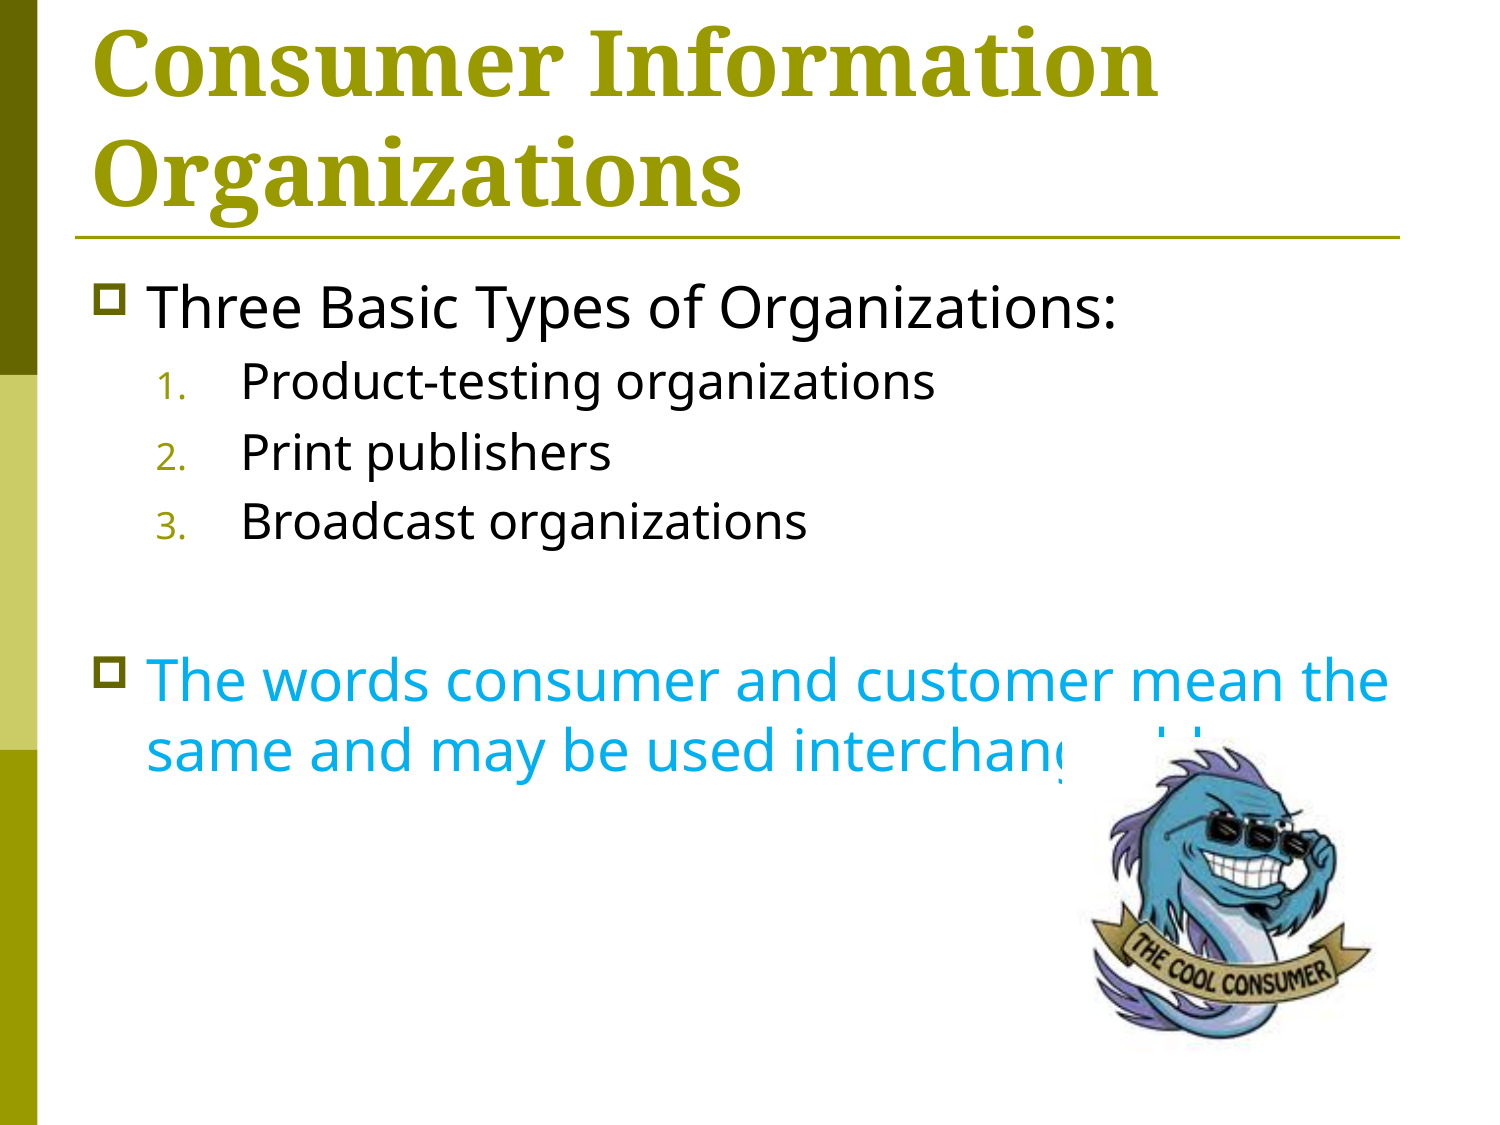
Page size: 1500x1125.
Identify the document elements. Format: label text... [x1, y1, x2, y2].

list Three Basic Types of Organizations: Product-testing organizations Print publishers Broadcast organizations The words consumer and customer mean the same and may be used interchangeably. [74, 262, 1426, 1006]
picture [1062, 737, 1409, 1062]
title Consumer Information Organizations [74, 45, 1426, 233]
